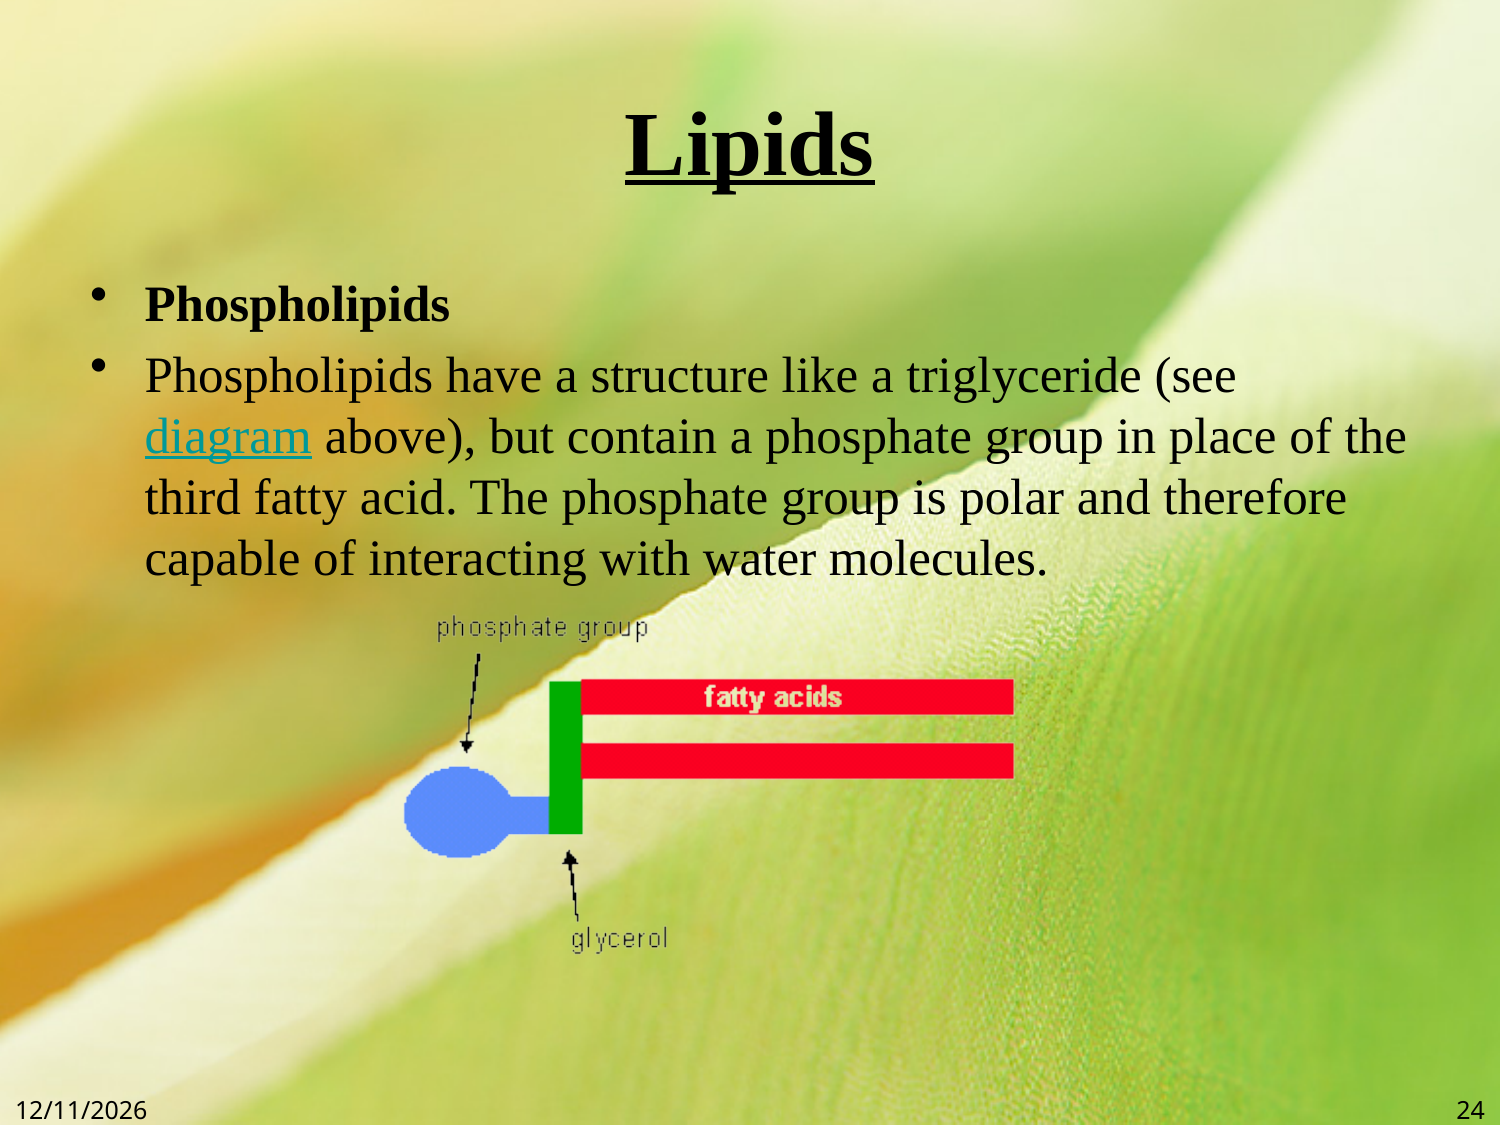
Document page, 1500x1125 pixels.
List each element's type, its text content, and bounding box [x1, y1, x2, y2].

list Phospholipids Phospholipids have a structure like a triglyceride (see diagram above), but contain a phosphate group in place of the third fatty acid. The phosphate group is polar and therefore capable of interacting with water molecules. [74, 262, 1426, 598]
picture [0, 0, 1500, 1125]
title Lipids [74, 44, 1426, 233]
slide_number 24 [1324, 1087, 1500, 1125]
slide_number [0, 1087, 351, 1125]
